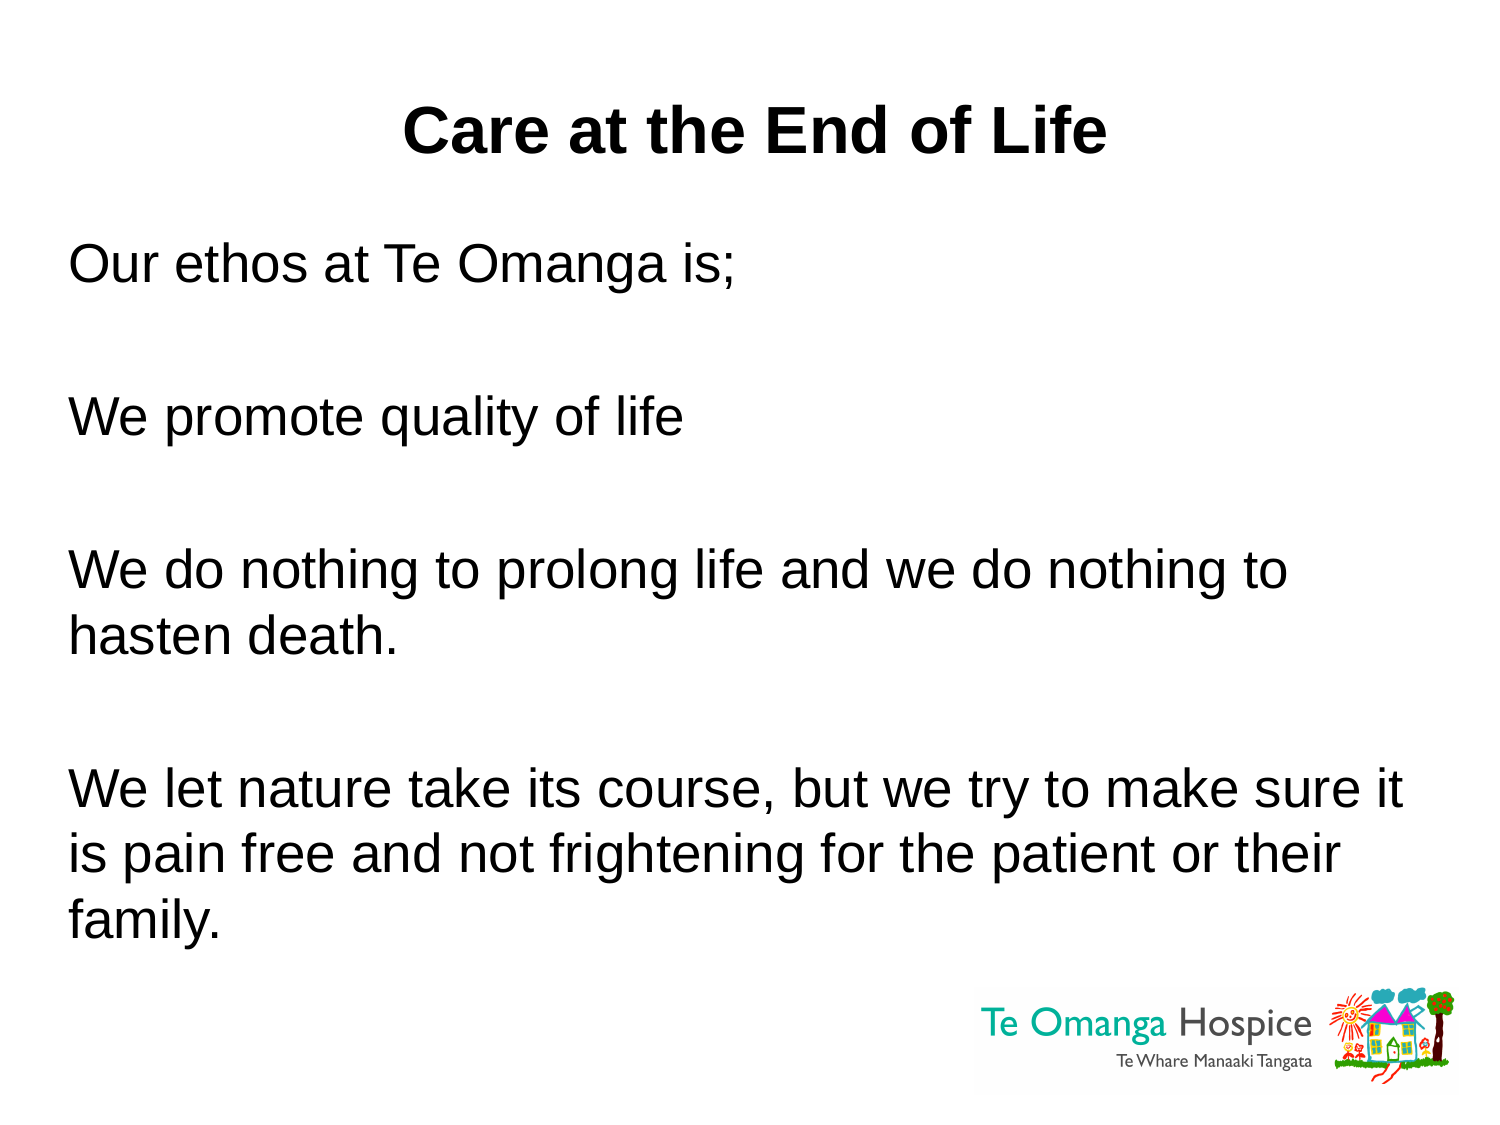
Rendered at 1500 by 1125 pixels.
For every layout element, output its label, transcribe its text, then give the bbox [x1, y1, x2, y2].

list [974, 987, 1459, 1095]
title Care at the End of Life [88, 45, 1424, 209]
list Our ethos at Te Omanga is; We promote quality of life We do nothing to prolong life and we do nothing to hasten death. We let nature take its course, but we try to make sure it is pain free and not frightening for the patient or their family. [53, 219, 1424, 963]
